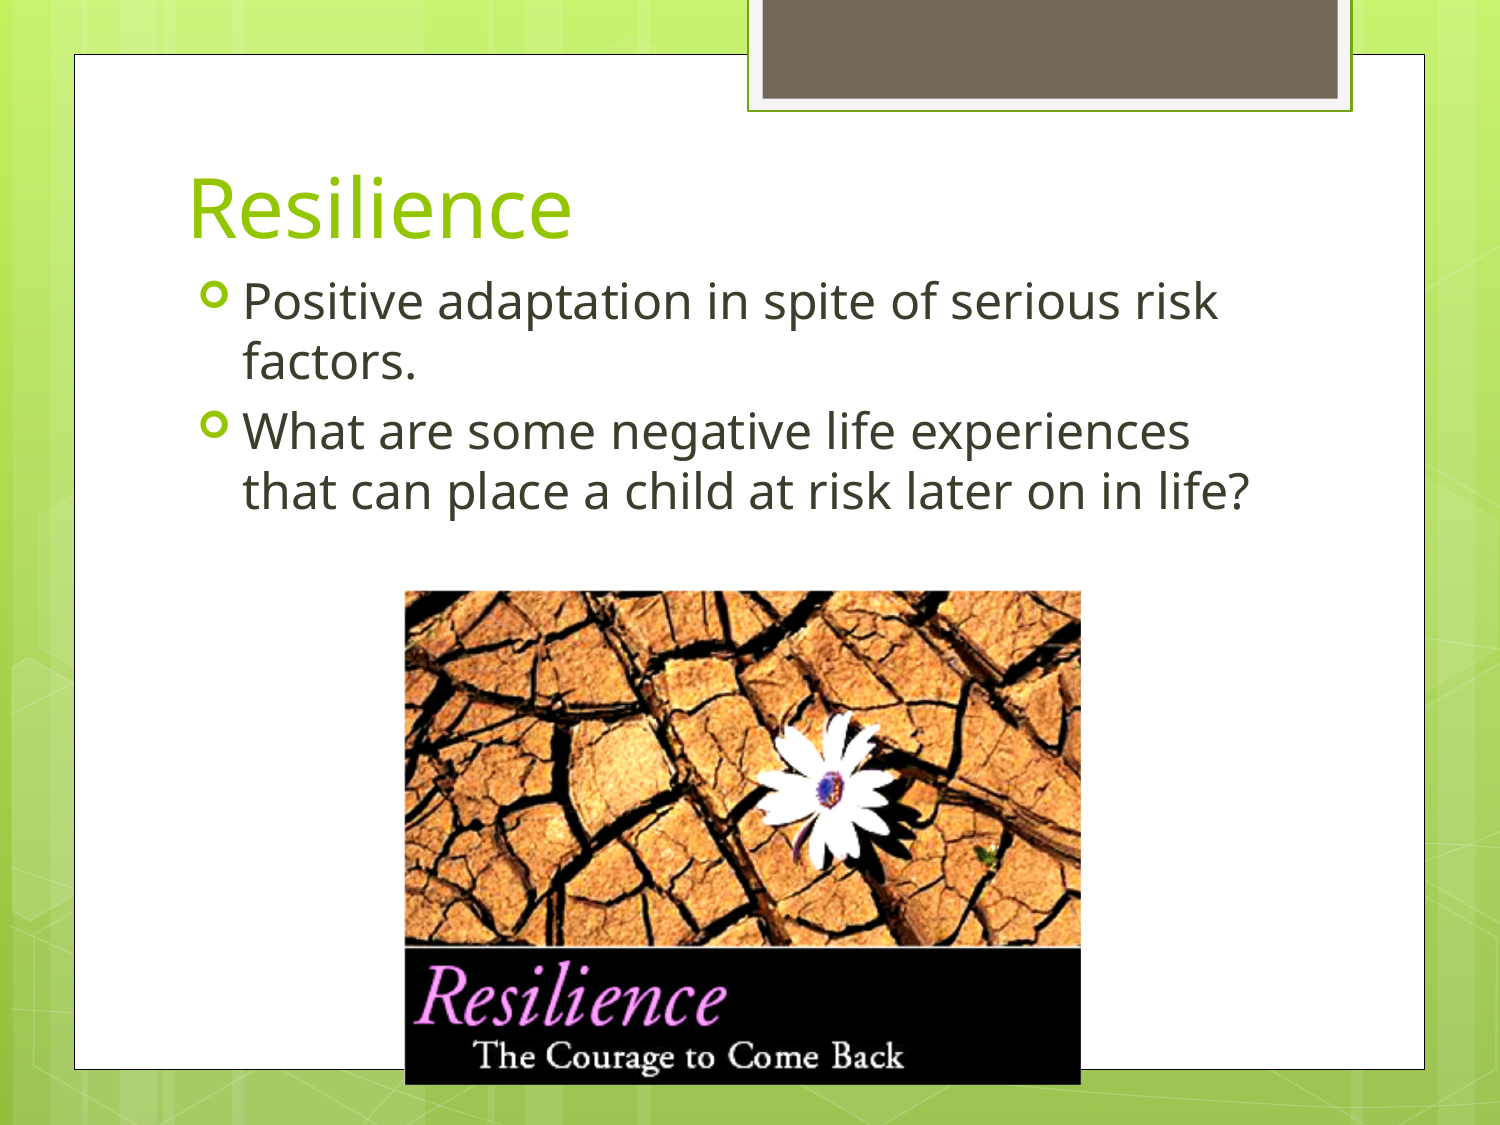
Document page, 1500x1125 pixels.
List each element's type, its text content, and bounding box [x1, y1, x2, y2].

title Resilience [171, 74, 1324, 263]
picture [404, 590, 1082, 1086]
list Positive adaptation in spite of serious risk factors. What are some negative life experiences that can place a child at risk later on in life? [171, 262, 1283, 838]
